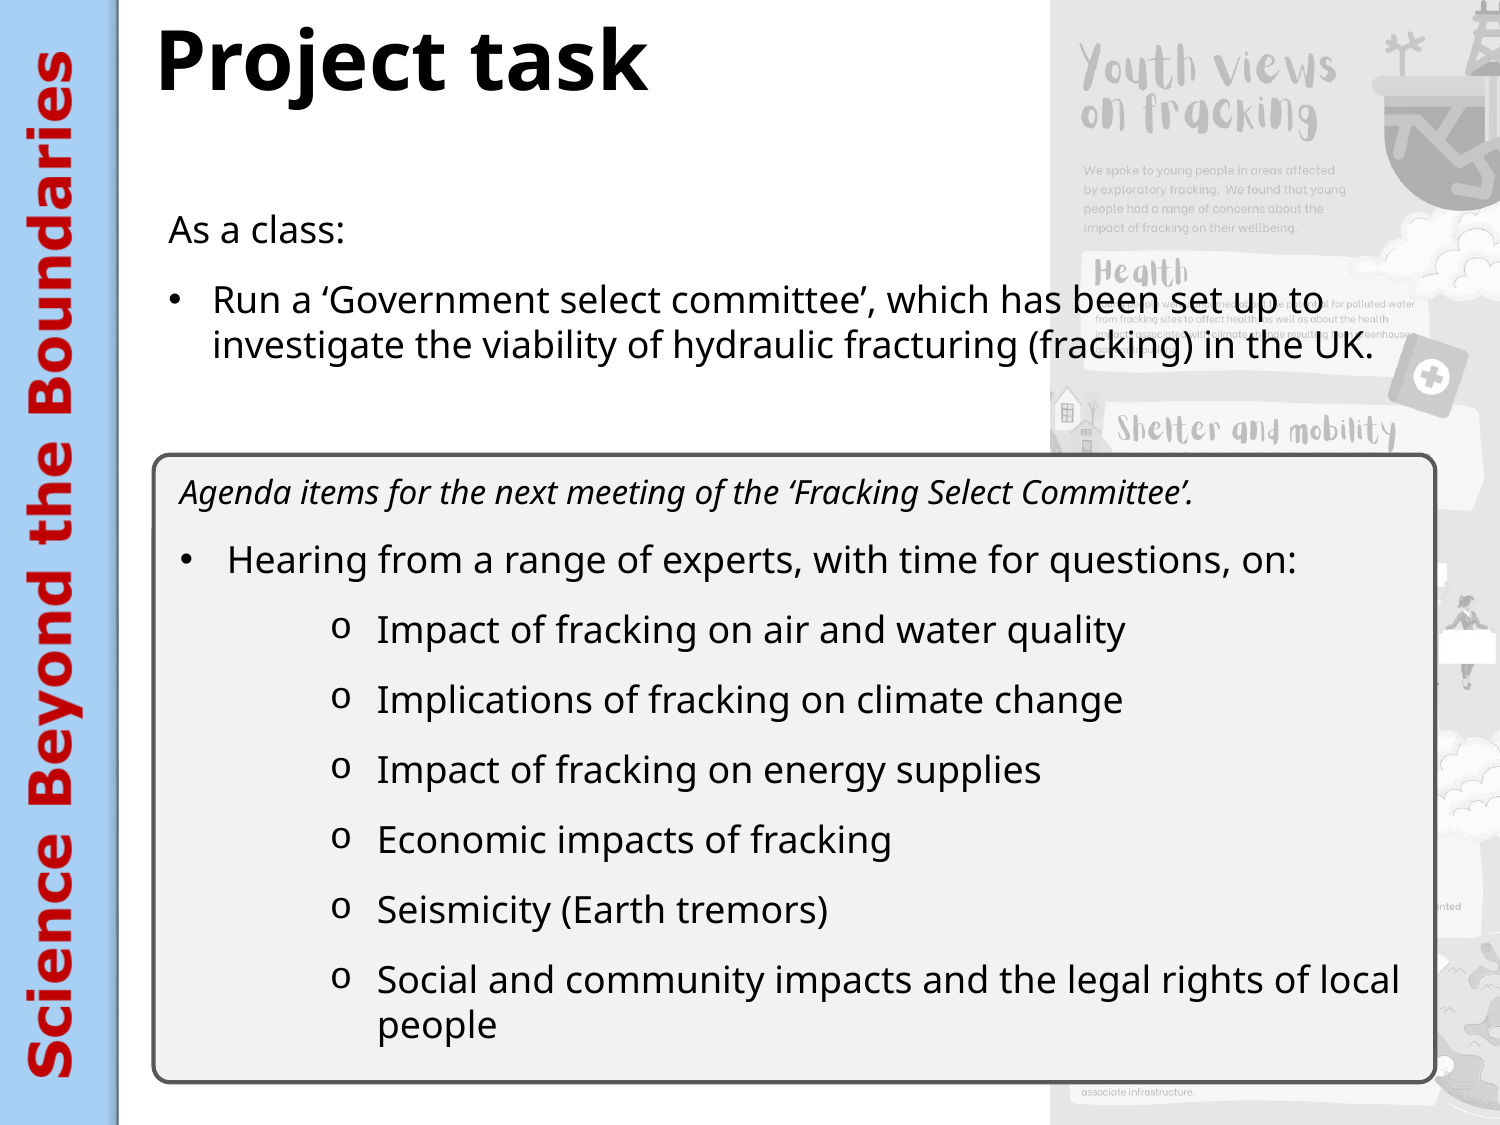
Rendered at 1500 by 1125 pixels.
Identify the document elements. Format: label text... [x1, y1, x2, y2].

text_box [153, 454, 1447, 1083]
text_box As a class: Run a ‘Government select committee’, which has been set up to investigate the viability of hydraulic fracturing (fracking) in the UK. [153, 198, 1050, 374]
picture [1050, 0, 1500, 1125]
text_box Project task [139, 0, 1050, 115]
picture [0, 0, 121, 1125]
